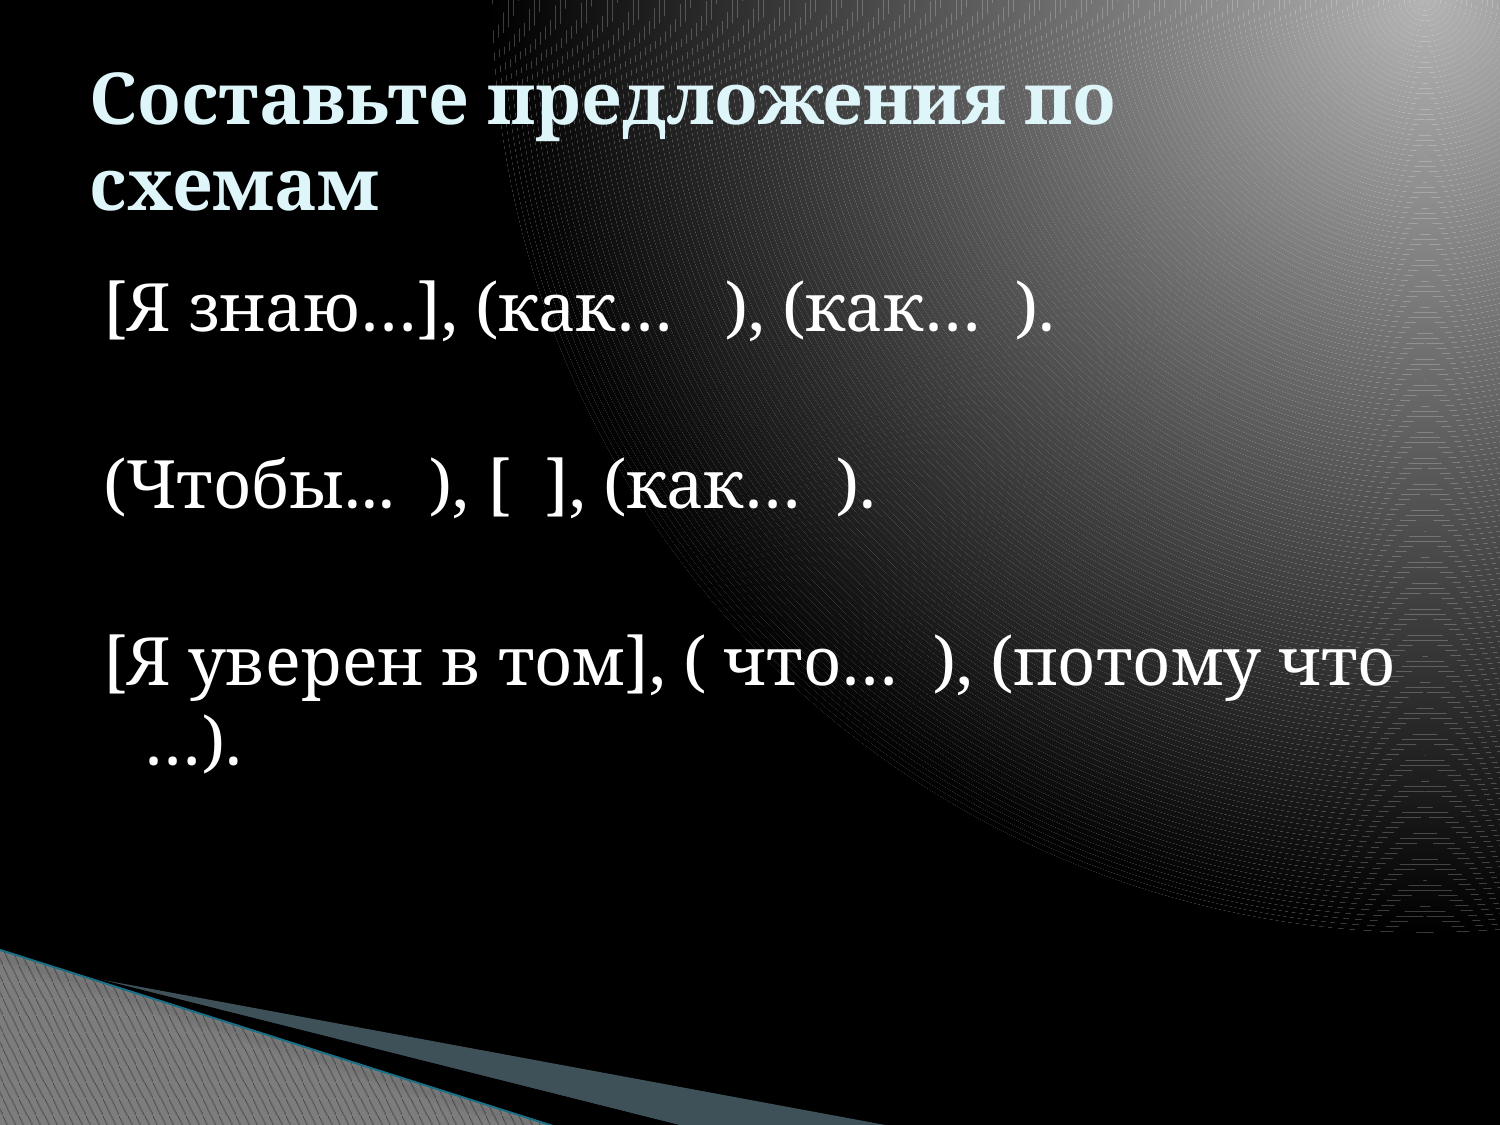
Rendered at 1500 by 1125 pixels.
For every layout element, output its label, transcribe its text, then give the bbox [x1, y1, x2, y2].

list [Я знаю…], (как… ), (как… ). (Чтобы... ), [ ], (как… ). [Я уверен в том], ( что… ), (потому что …). [70, 257, 1421, 812]
title Составьте предложения по схемам [75, 45, 1425, 233]
picture [0, 952, 543, 1125]
